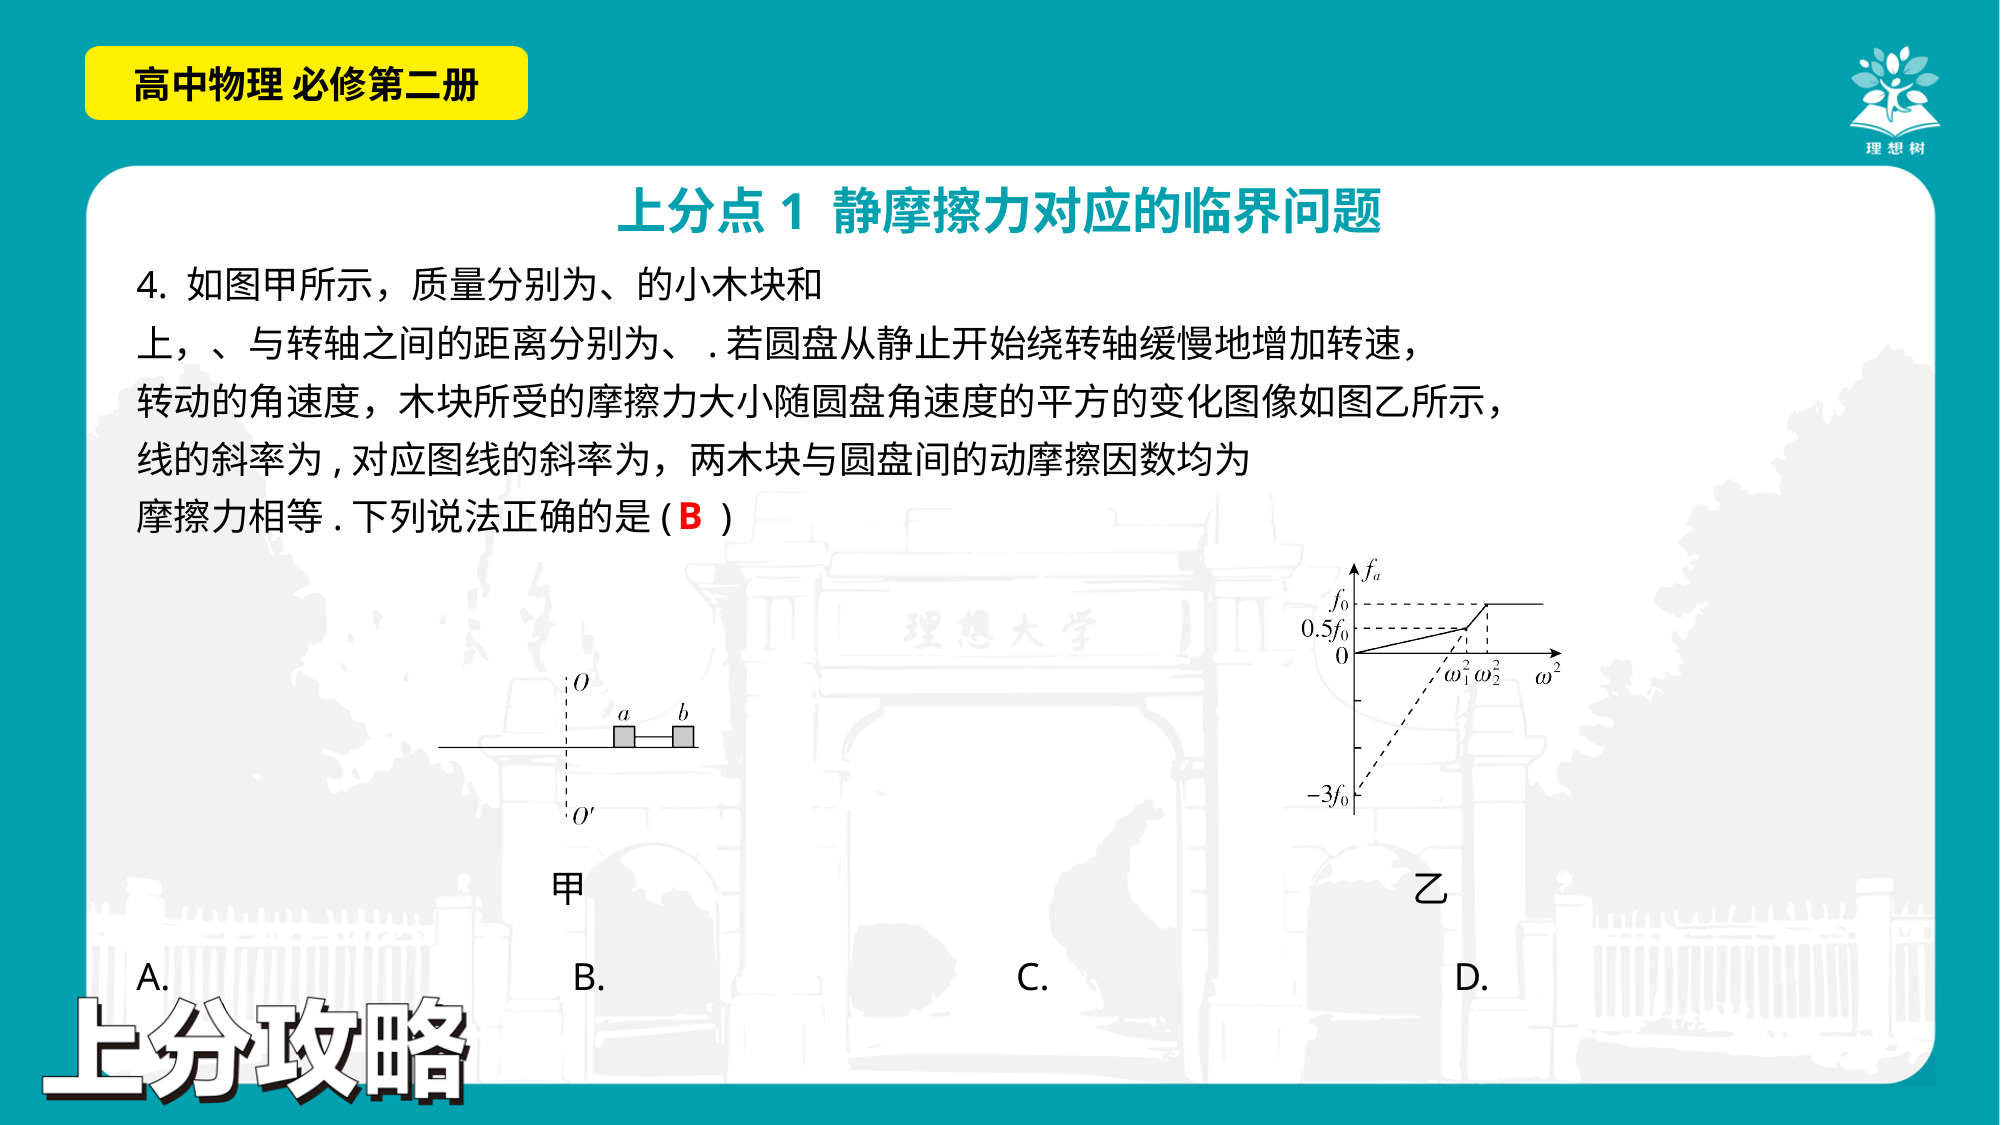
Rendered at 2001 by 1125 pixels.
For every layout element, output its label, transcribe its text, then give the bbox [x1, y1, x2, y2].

picture [0, 0, 2000, 1125]
text_box B [663, 480, 718, 533]
text_box 甲 [545, 852, 592, 906]
text_box 乙 [1408, 852, 1455, 906]
